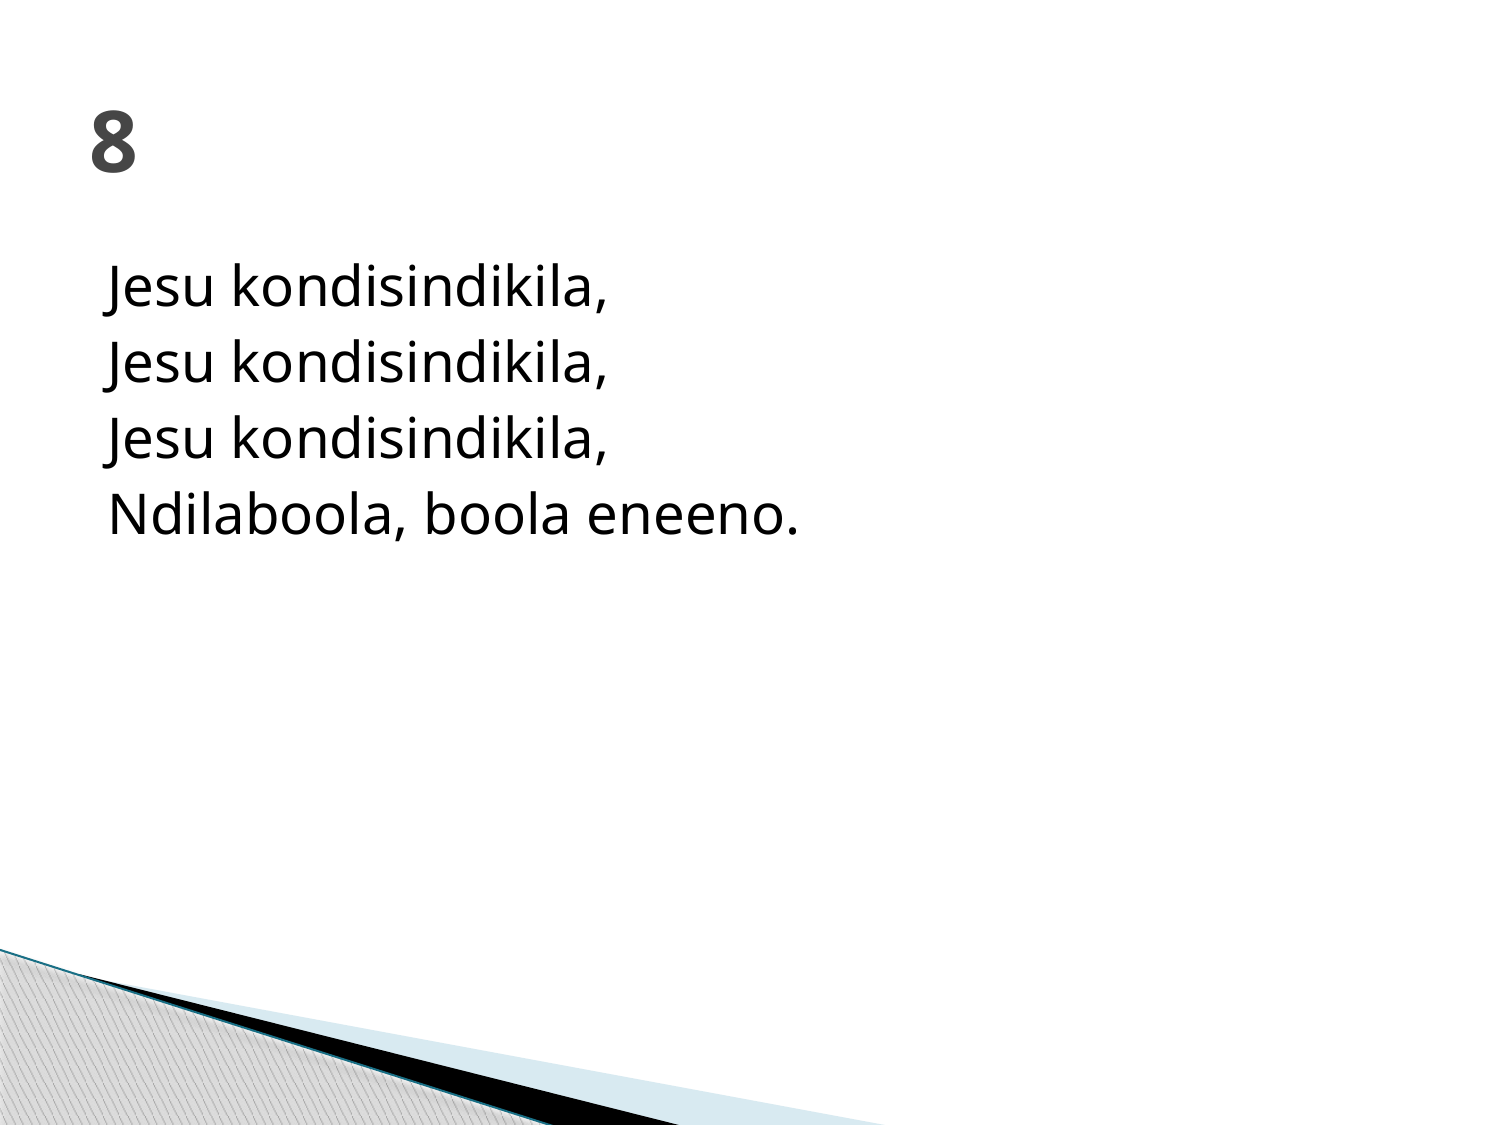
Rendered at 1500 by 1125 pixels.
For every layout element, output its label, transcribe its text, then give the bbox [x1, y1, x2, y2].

title 8 [75, 45, 1425, 233]
list Jesu kondisindikila, Jesu kondisindikila, Jesu kondisindikila, Ndilaboola, boola eneeno. [75, 243, 1425, 986]
